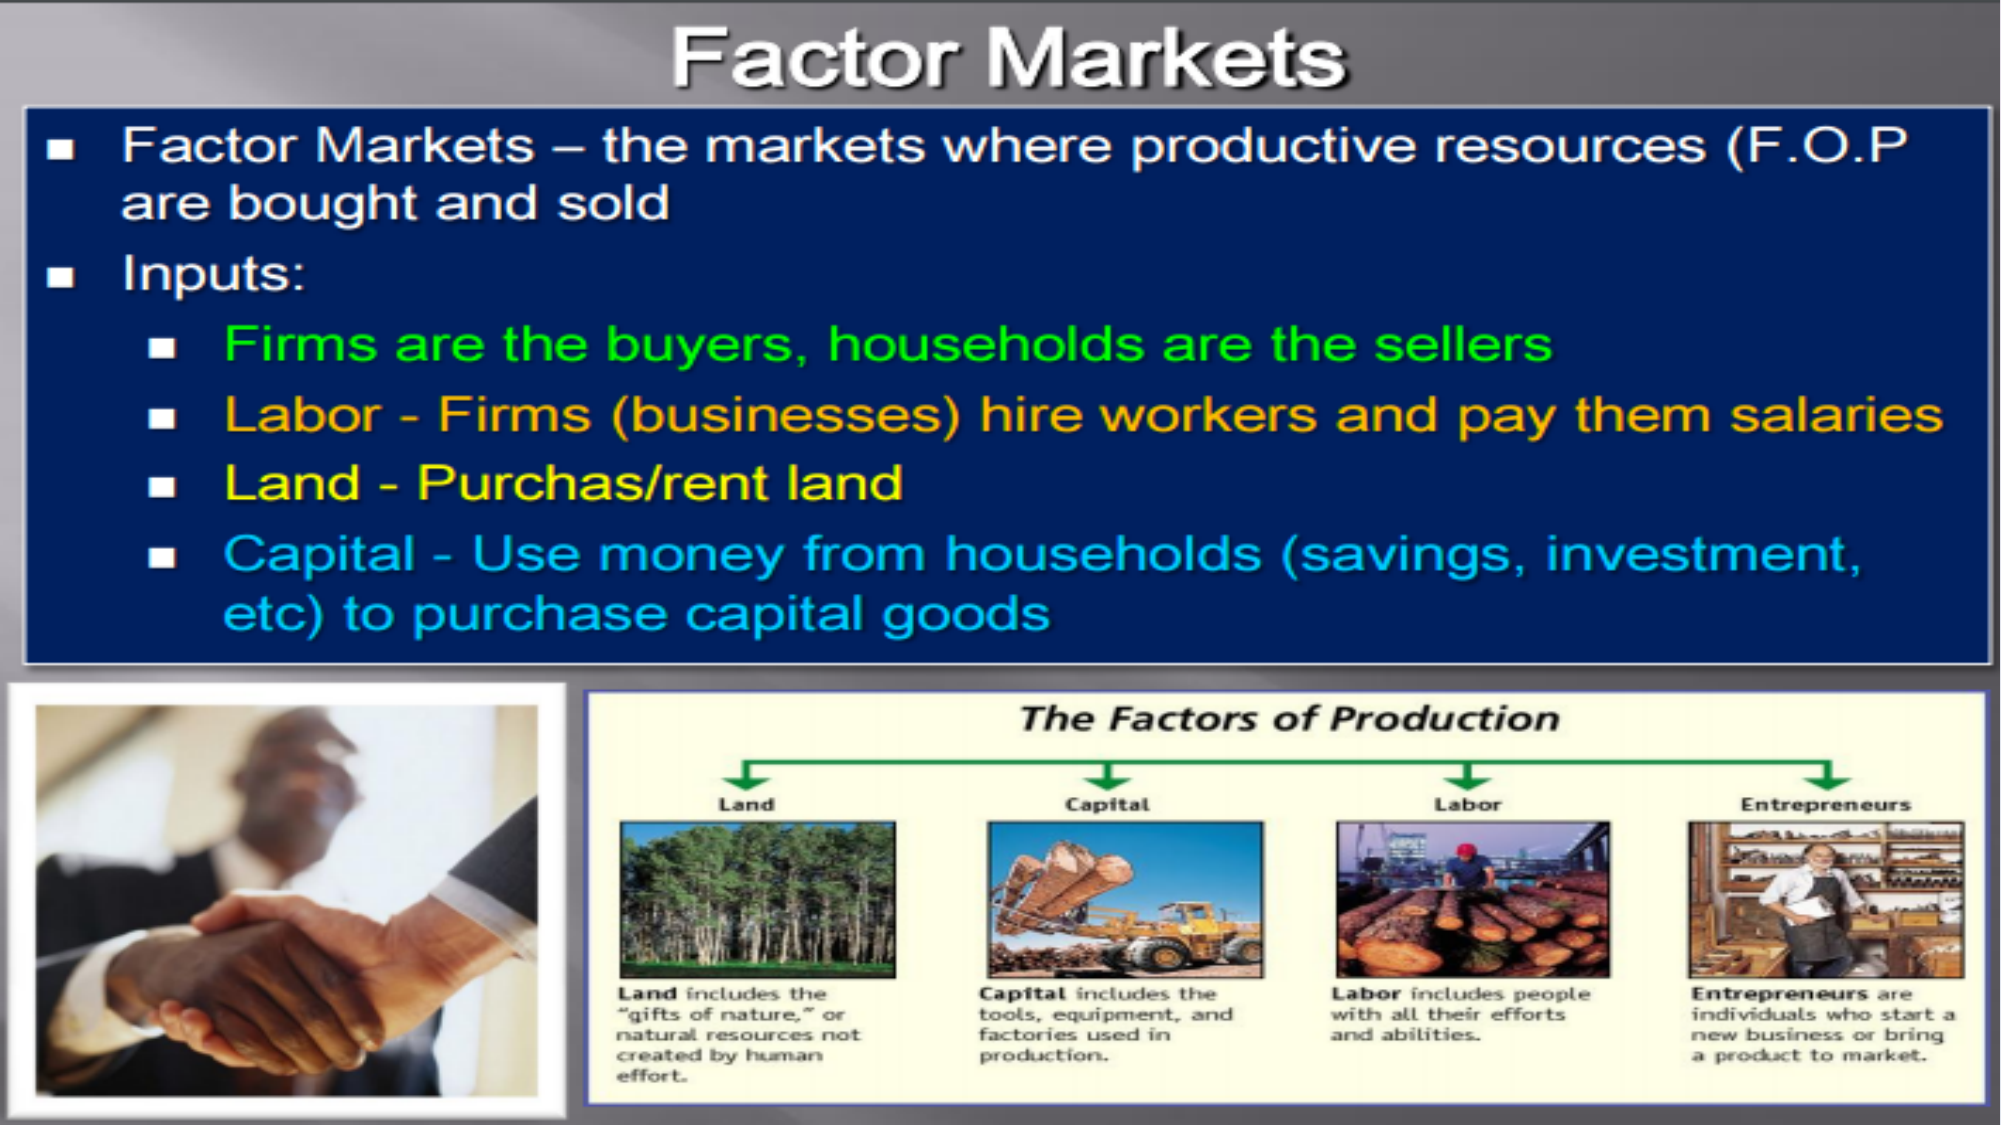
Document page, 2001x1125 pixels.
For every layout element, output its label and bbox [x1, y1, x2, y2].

list [0, 0, 2000, 1125]
